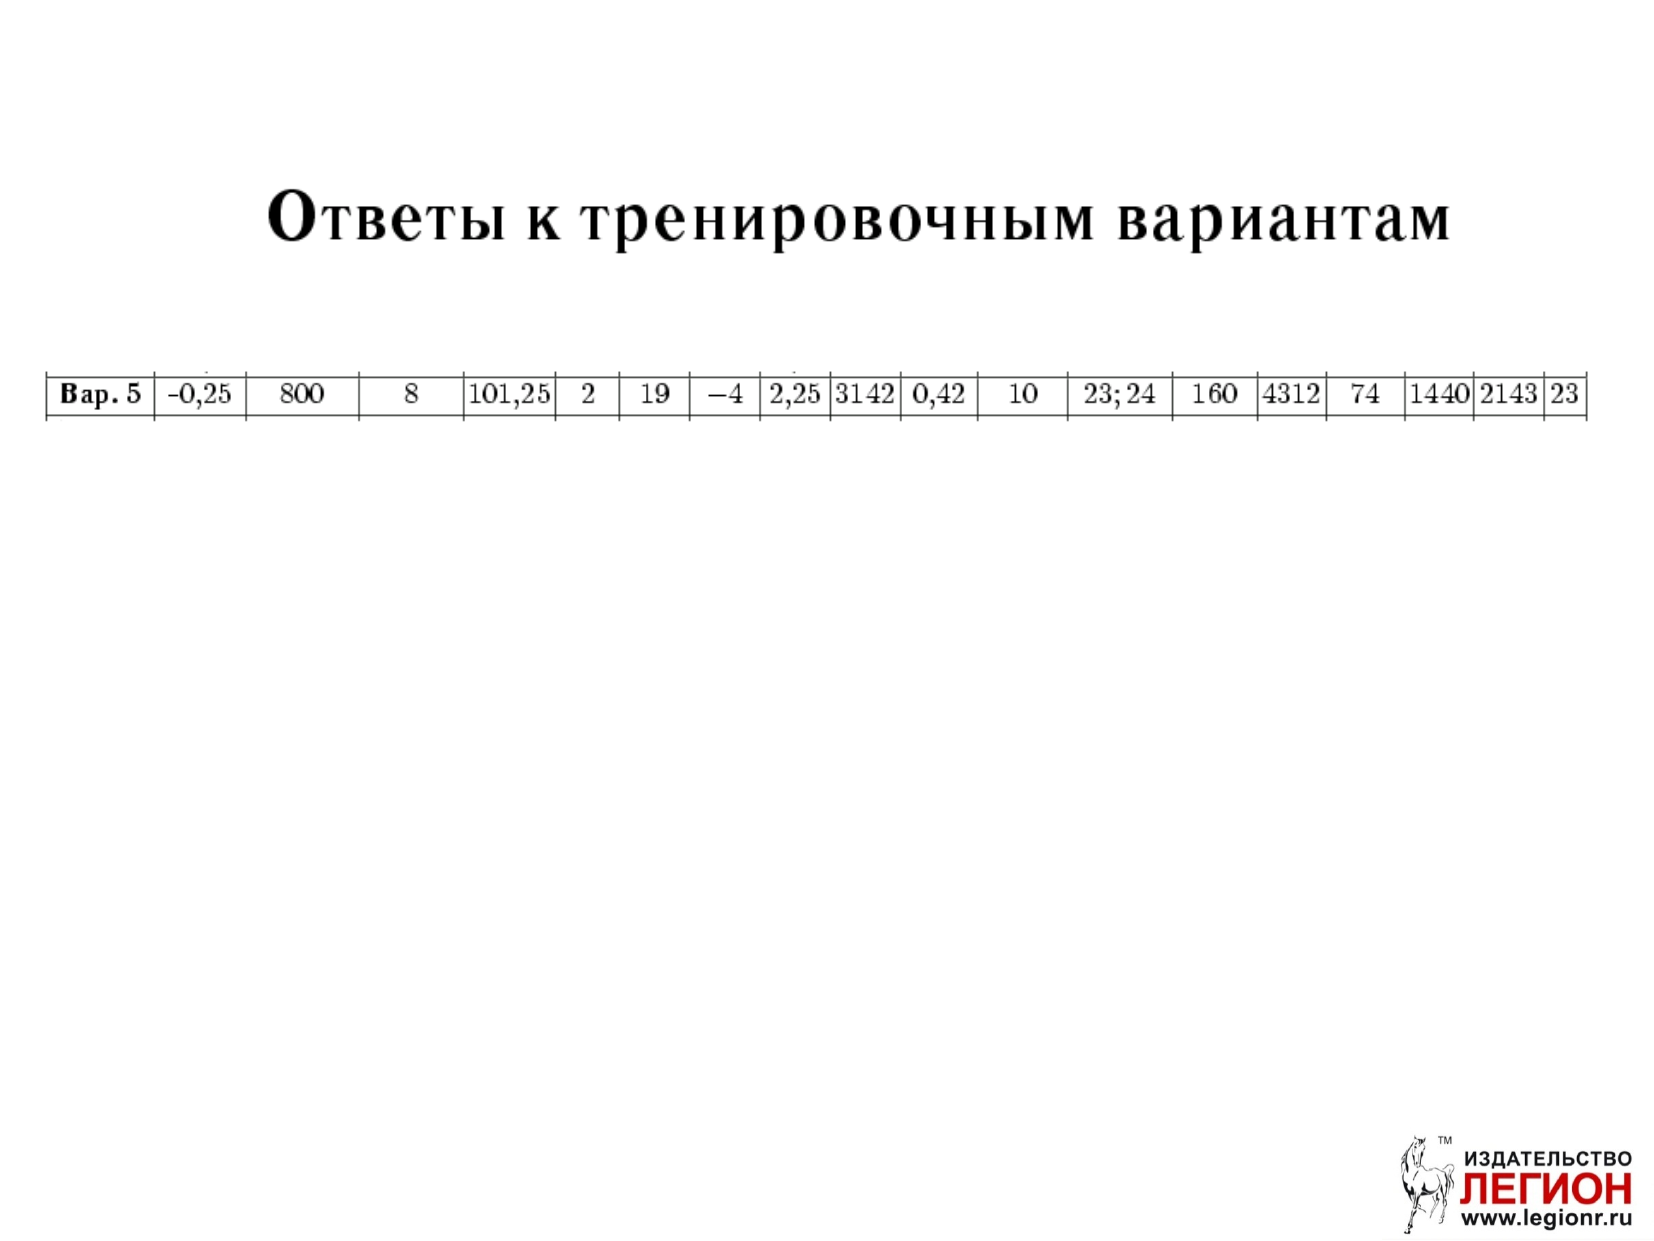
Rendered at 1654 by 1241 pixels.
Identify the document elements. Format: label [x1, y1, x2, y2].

picture [41, 361, 1596, 433]
picture [252, 174, 1460, 257]
picture [1381, 1116, 1654, 1241]
